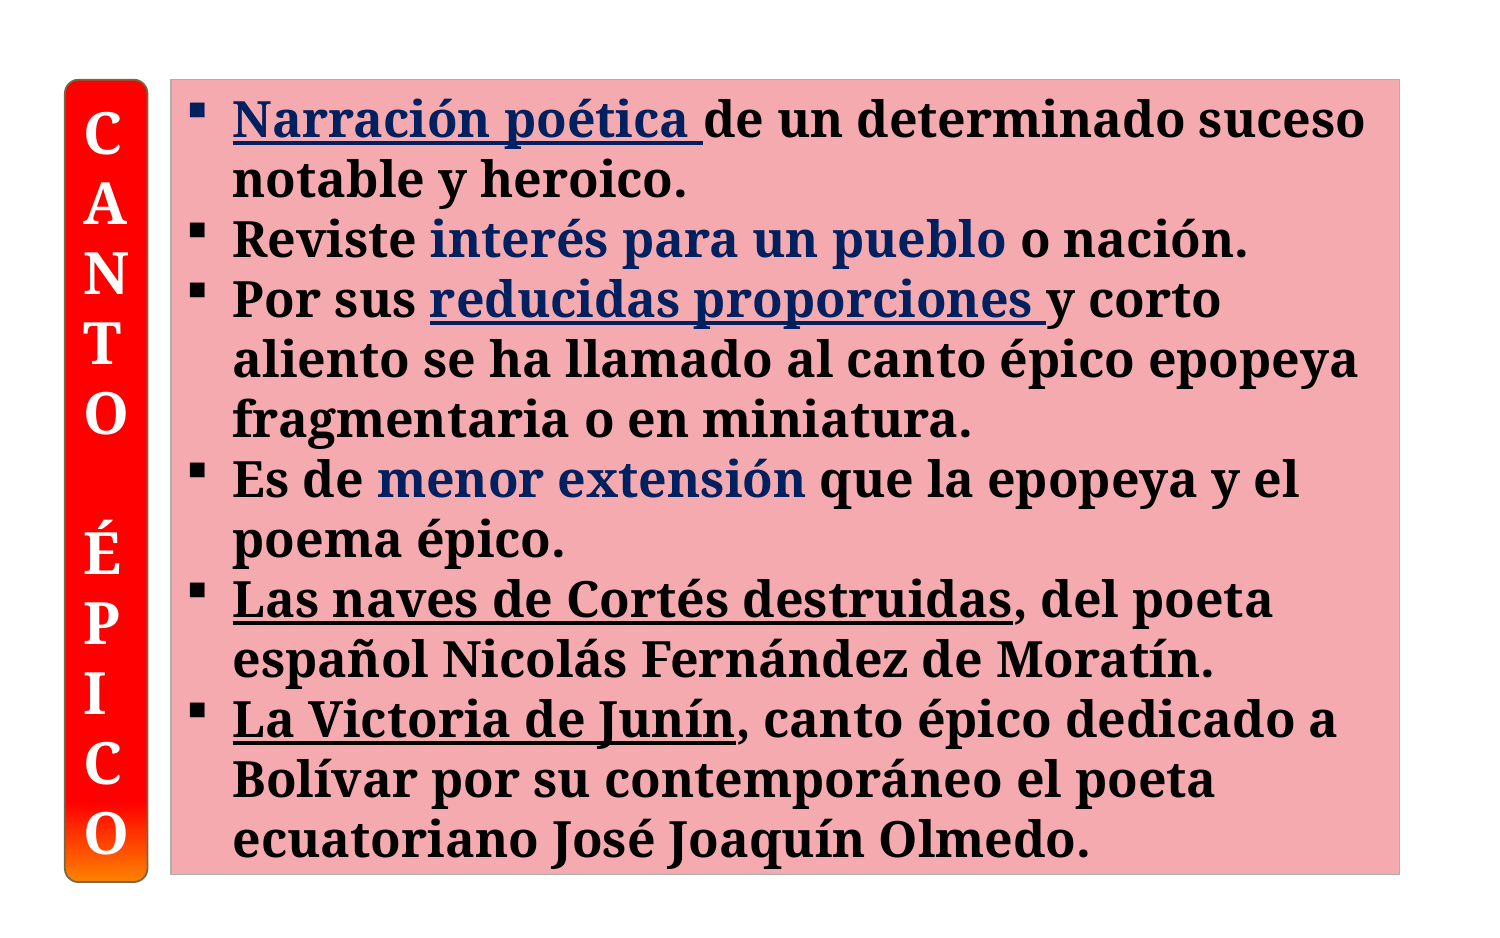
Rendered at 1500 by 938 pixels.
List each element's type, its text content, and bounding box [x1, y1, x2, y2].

text_box CANTO ÉPICO [63, 78, 149, 883]
text_box Narración poética de un determinado suceso notable y heroico. Reviste interés para un pueblo o nación. Por sus reducidas proporciones y corto aliento se ha llamado al canto épico epopeya fragmentaria o en miniatura. Es de menor extensión que la epopeya y el poema épico. Las naves de Cortés destruidas, del poeta español Nicolás Fernández de Moratín. La Victoria de Junín, canto épico dedicado a Bolívar por su contemporáneo el poeta ecuatoriano José Joaquín Olmedo. [170, 79, 1400, 875]
